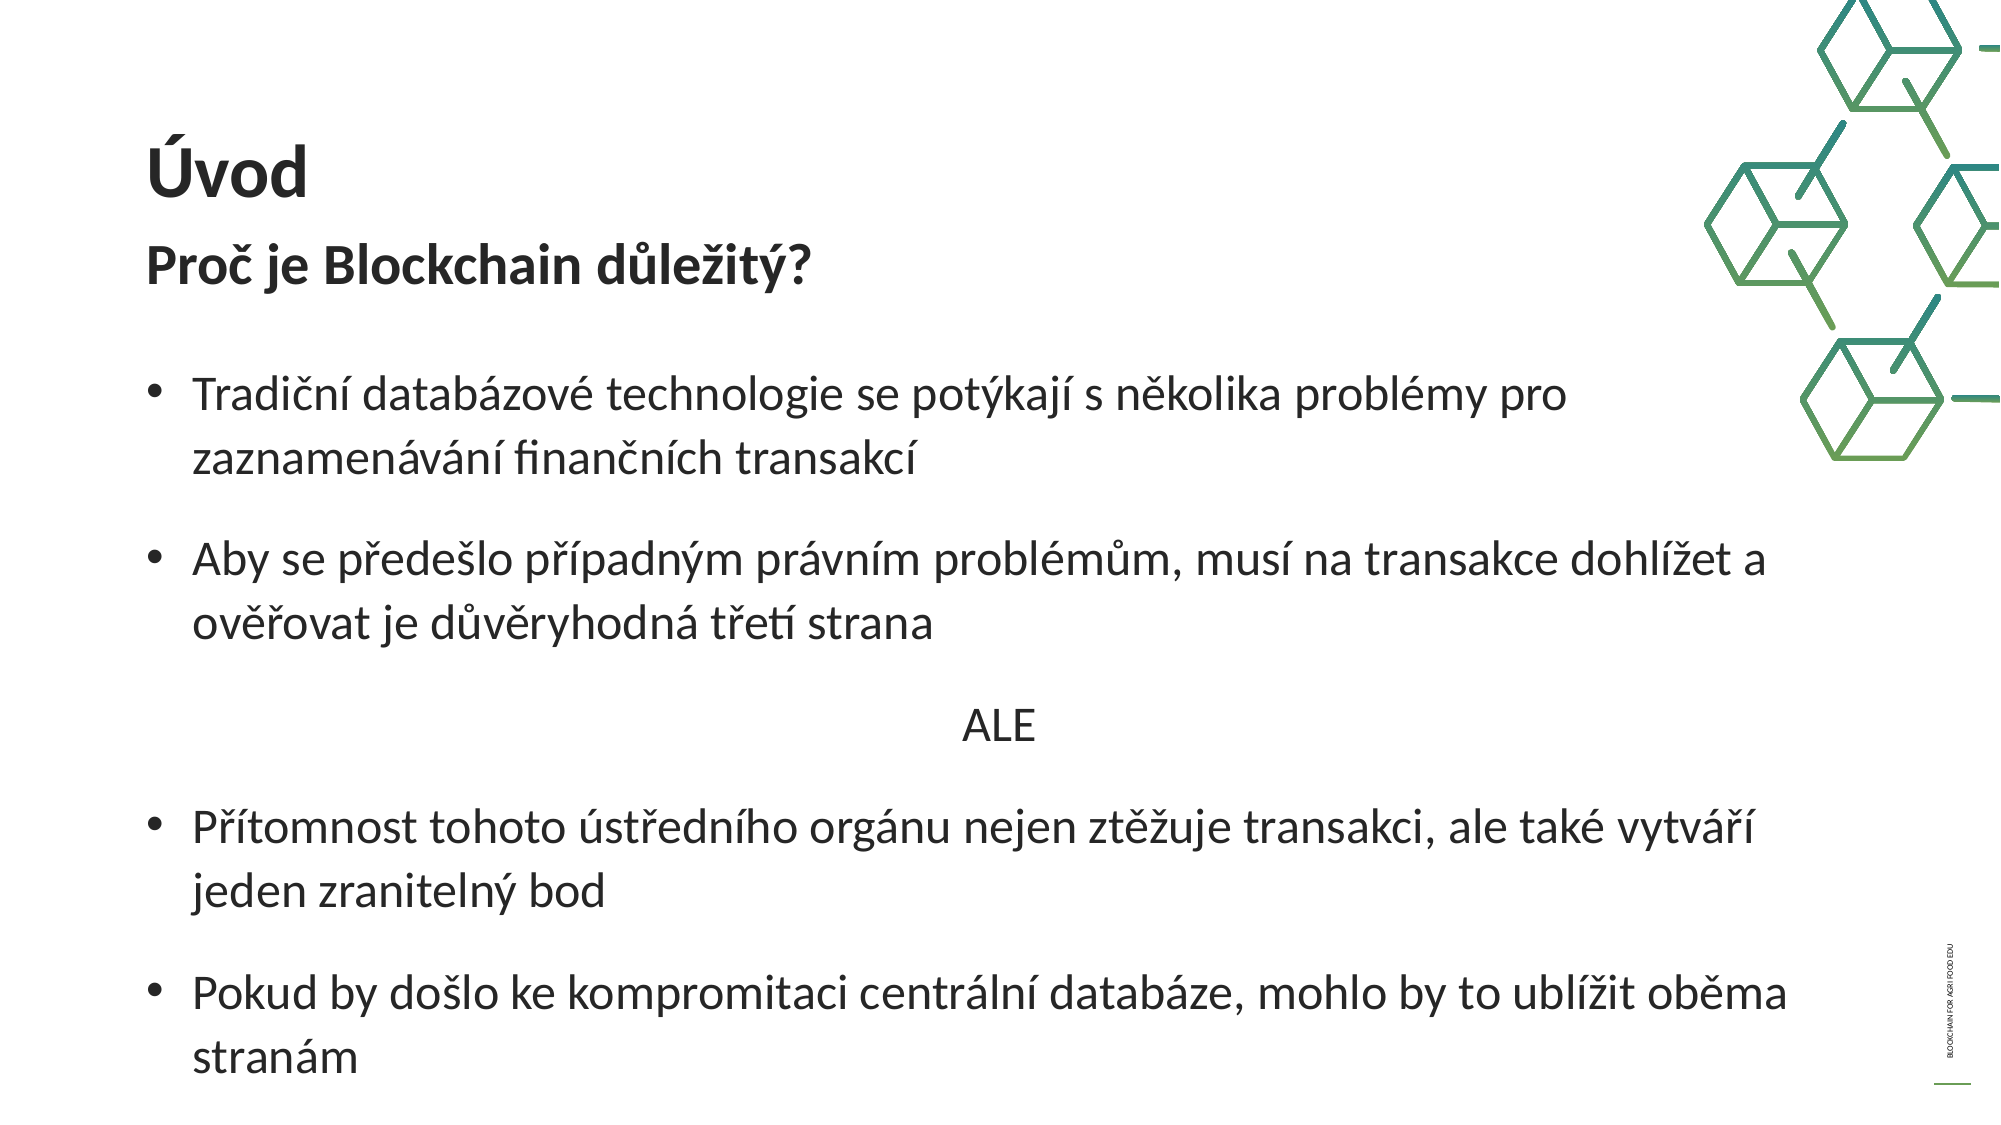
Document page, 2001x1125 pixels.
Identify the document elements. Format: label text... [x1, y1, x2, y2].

list Úvod Proč je Blockchain důležitý? [130, 124, 1698, 337]
list Tradiční databázové technologie se potýkají s několika problémy pro zaznamenávání finančních transakcí Aby se předešlo případným právním problémům, musí na transakce dohlížet a ověřovat je důvěryhodná třetí strana ALE Přítomnost tohoto ústředního orgánu nejen ztěžuje transakci, ale také vytváří jeden zranitelný bod Pokud by došlo ke kompromitaci centrální databáze, mohlo by to ublížit oběma stranám [130, 348, 1869, 1035]
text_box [1703, 0, 2000, 462]
